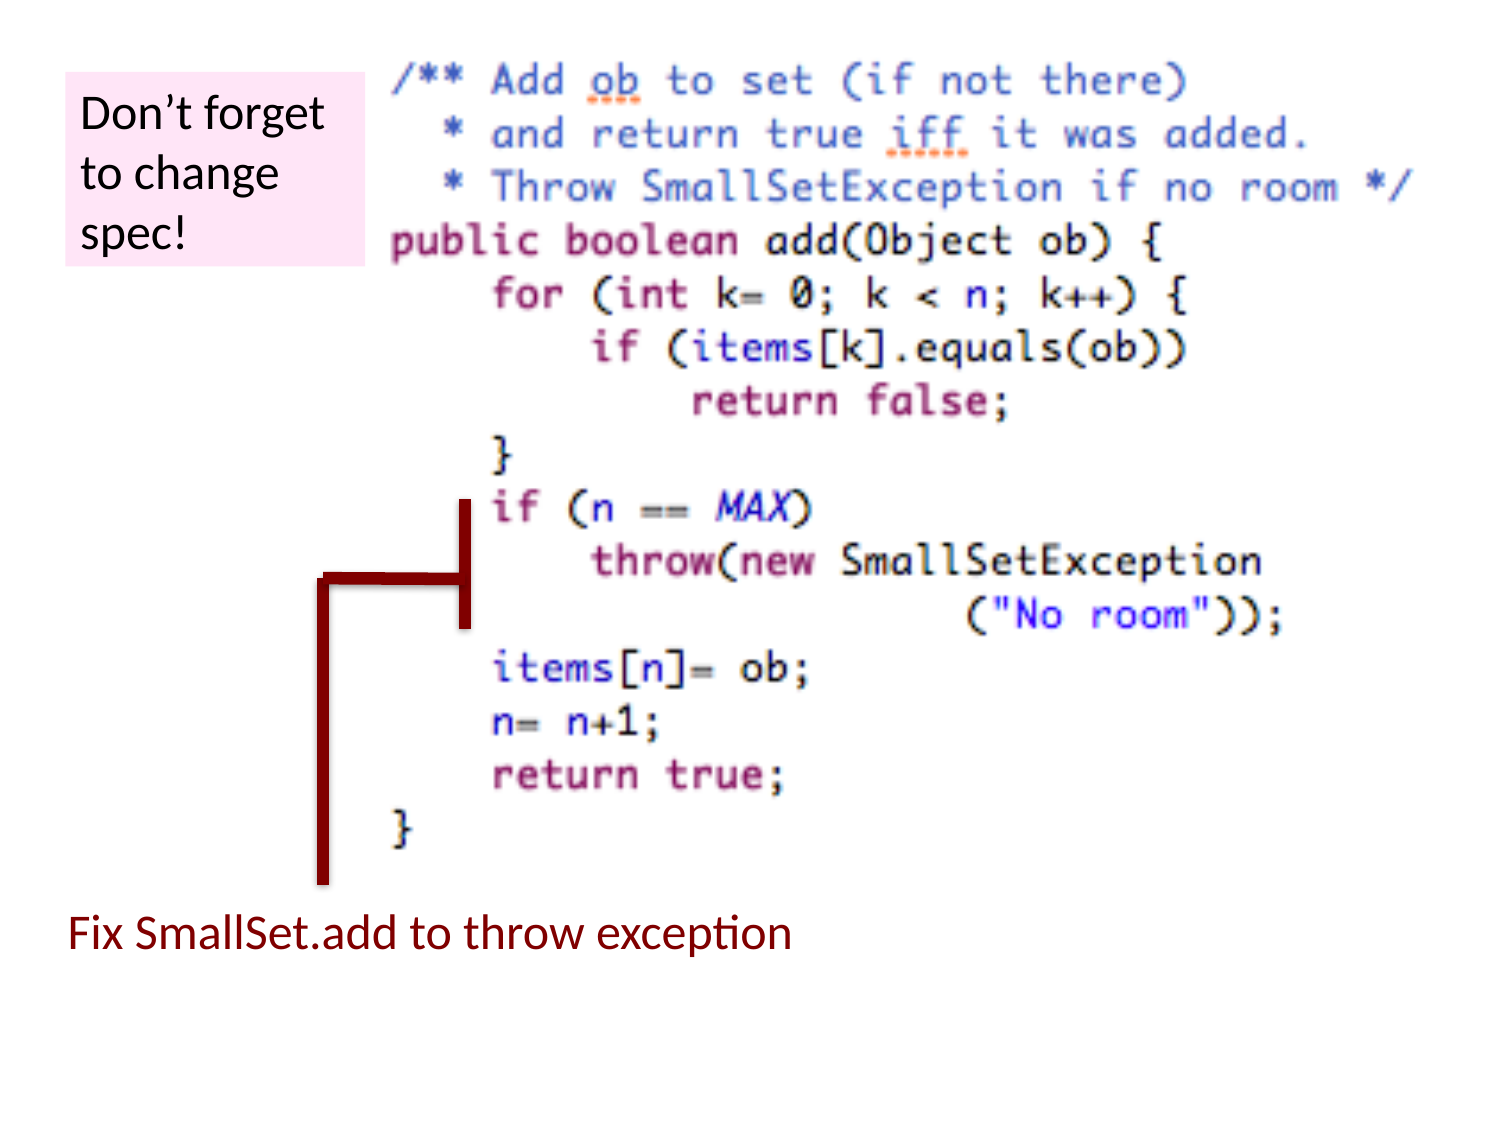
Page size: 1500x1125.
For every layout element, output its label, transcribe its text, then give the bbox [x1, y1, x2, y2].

text_box Don’t forget to change spec! [65, 71, 327, 267]
picture [332, 41, 1443, 875]
text_box Fix SmallSet.add to throw exception [52, 892, 885, 968]
